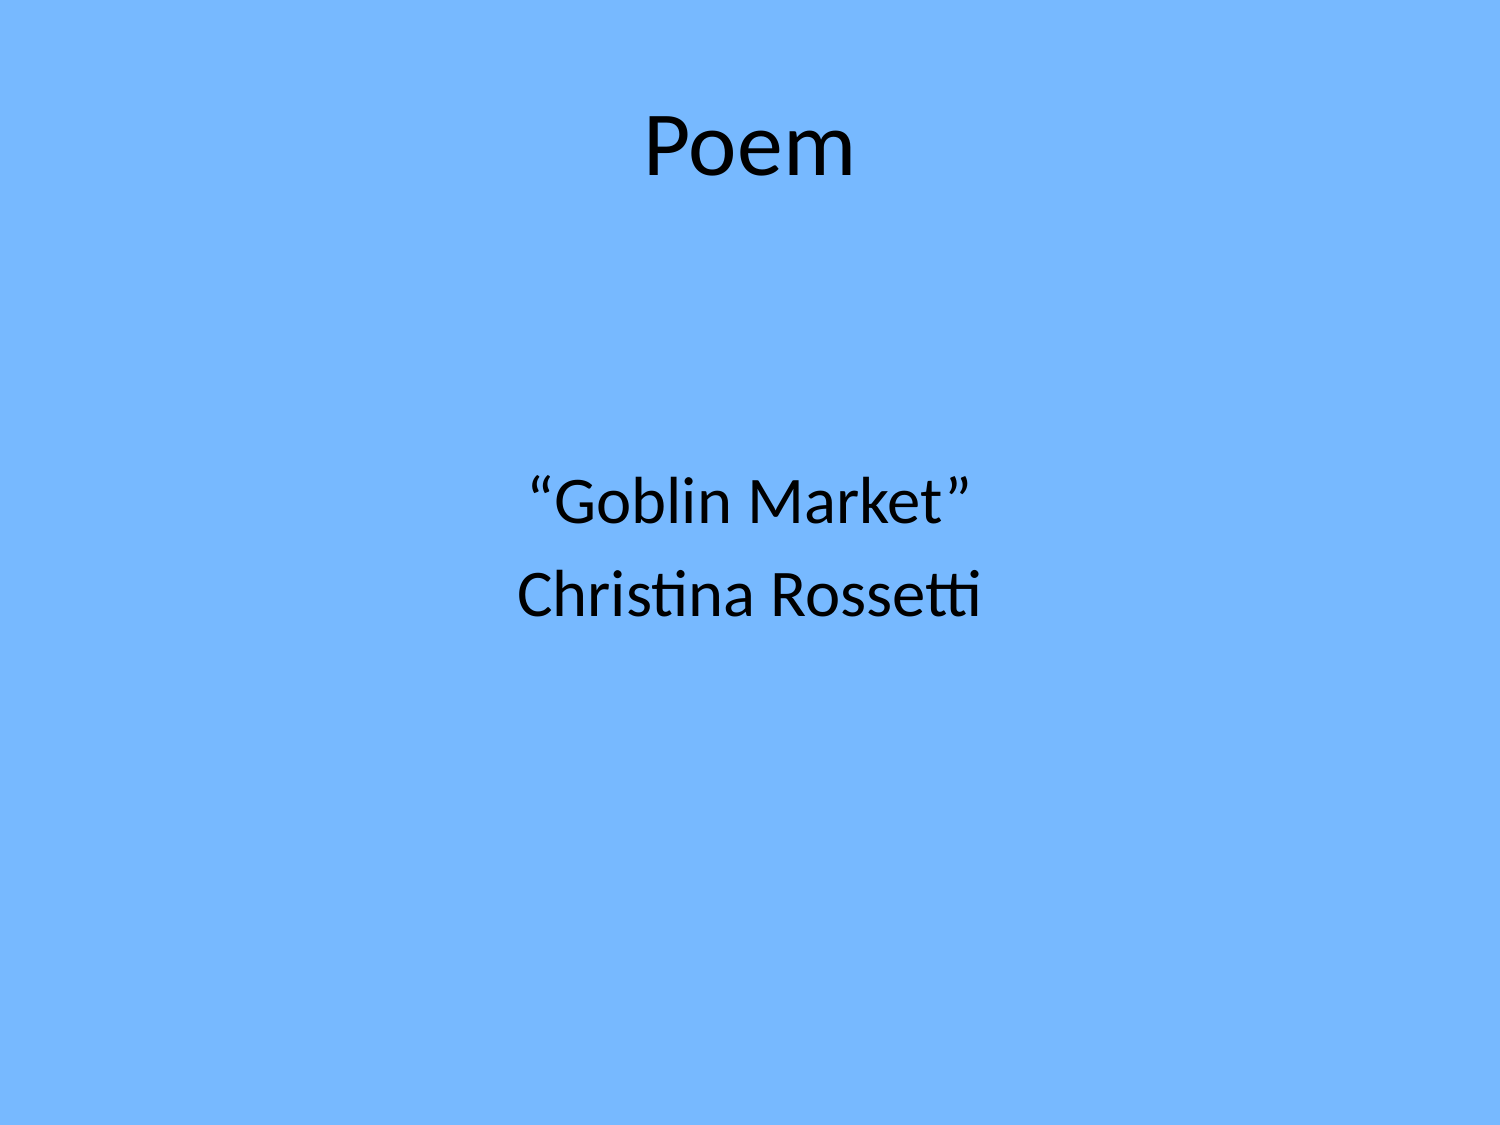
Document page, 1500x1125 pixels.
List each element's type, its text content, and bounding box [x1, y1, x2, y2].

list “Goblin Market” Christina Rossetti [75, 262, 1425, 1005]
title Poem [75, 45, 1425, 233]
